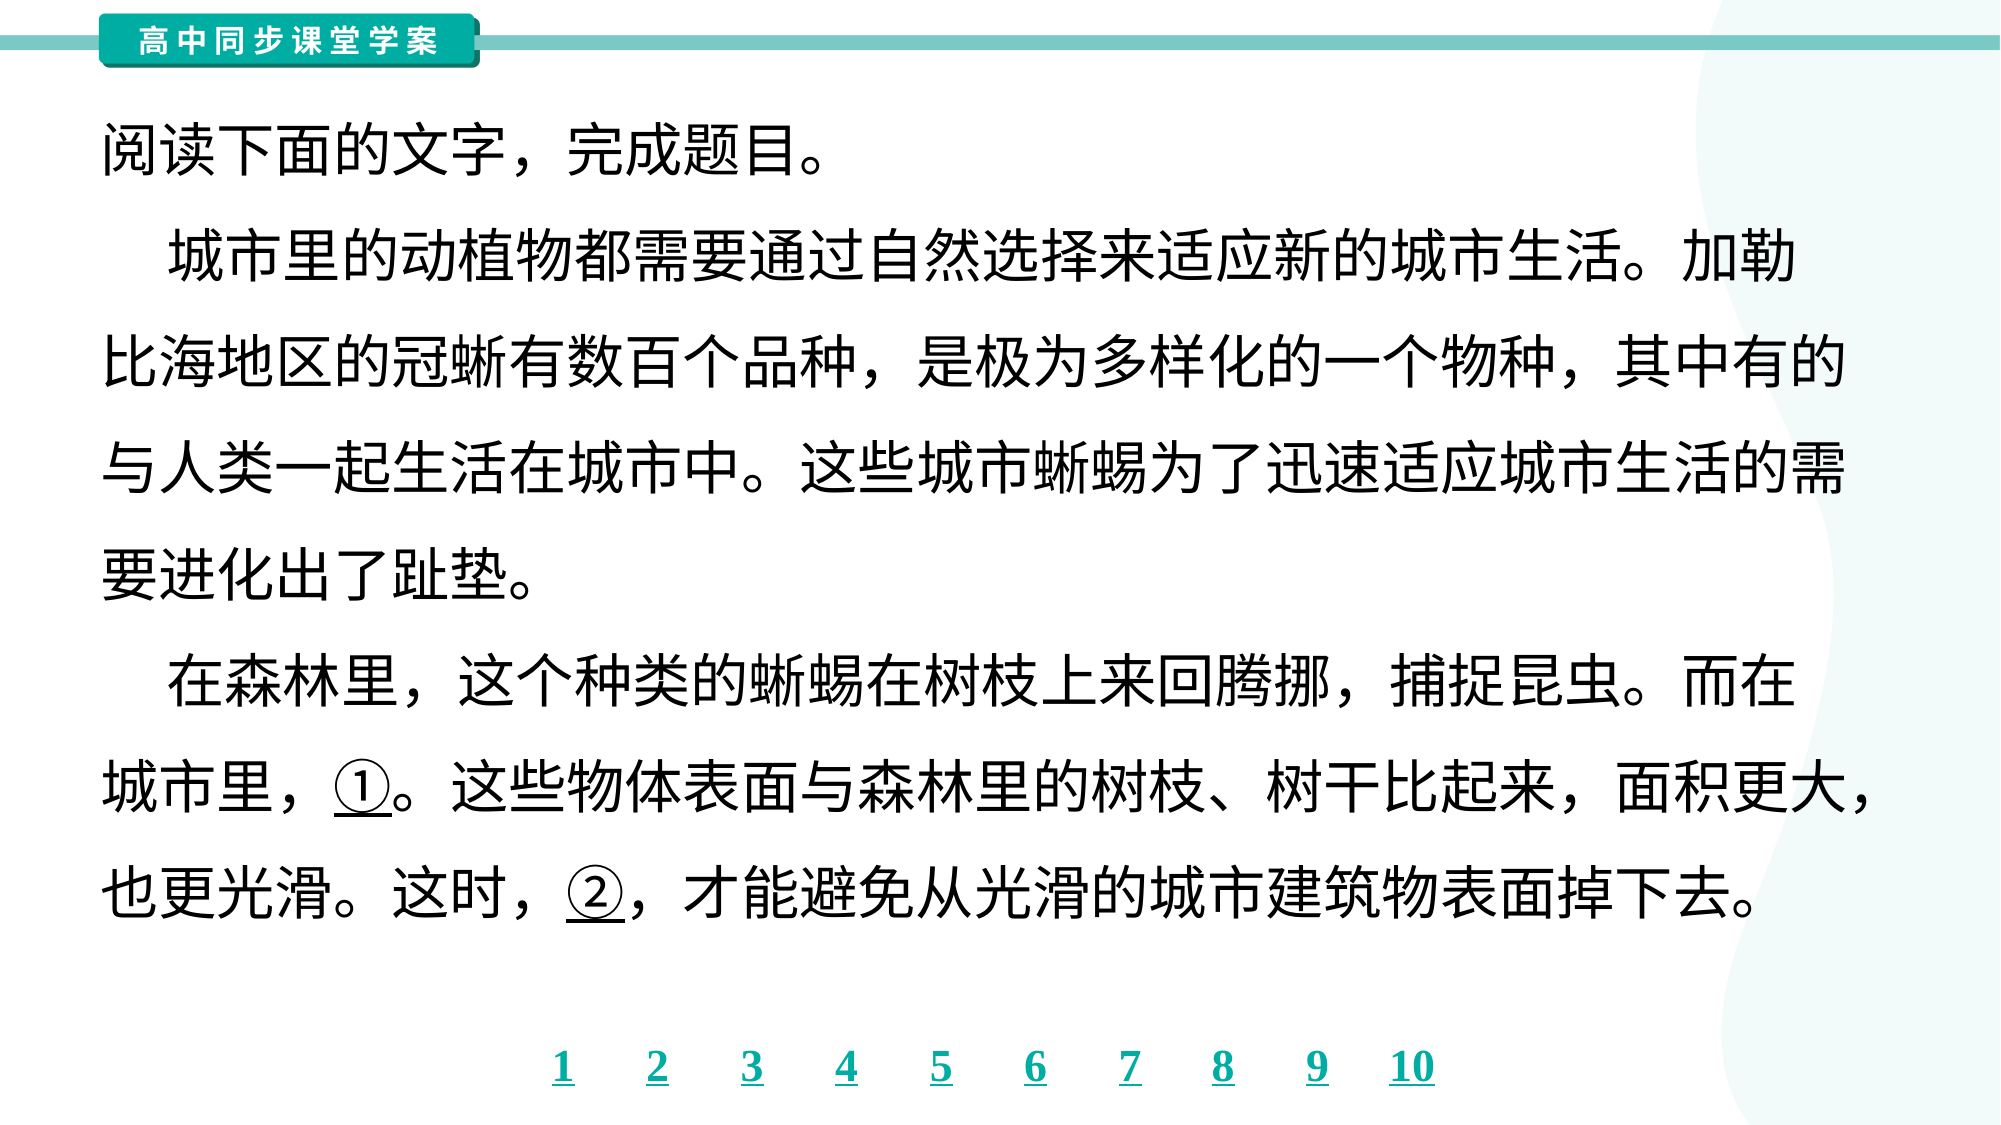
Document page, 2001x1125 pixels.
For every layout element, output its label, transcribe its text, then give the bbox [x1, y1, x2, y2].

text_box 阅读下面的文字，完成题目。 城市里的动植物都需要通过自然选择来适应新的城市生活。加勒 比海地区的冠蜥有数百个品种，是极为多样化的一个物种，其中有的 与人类一起生活在城市中。这些城市蜥蜴为了迅速适应城市生活的需 要进化出了趾垫。 在森林里，这个种类的蜥蜴在树枝上来回腾挪，捕捉昆虫。而在 城市里，①。这些物体表面与森林里的树枝、树干比起来，面积更大， 也更光滑。这时，②，才能避免从光滑的城市建筑物表面掉下去。 [100, 76, 1899, 927]
picture [0, 0, 2000, 1125]
